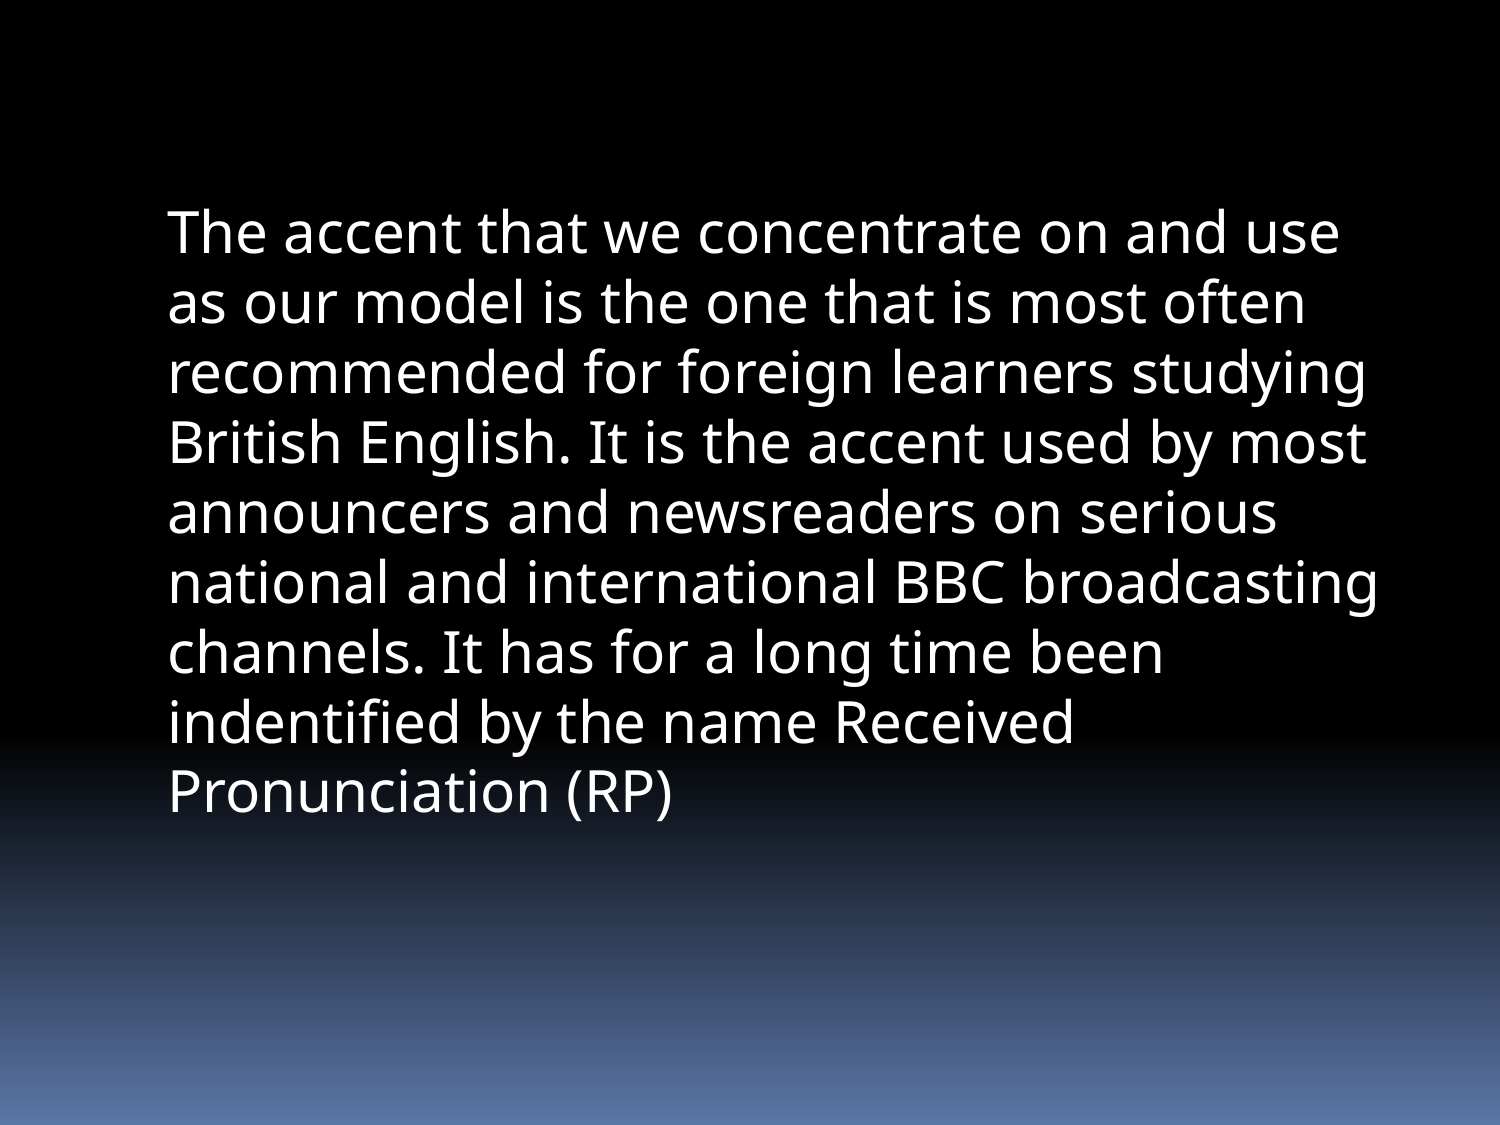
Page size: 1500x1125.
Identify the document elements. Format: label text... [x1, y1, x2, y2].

text_box The accent that we concentrate on and use as our model is the one that is most often recommended for foreign learners studying British English. It is the accent used by most announcers and newsreaders on serious national and international BBC broadcasting channels. It has for a long time been indentified by the name Received Pronunciation (RP) [152, 187, 1418, 947]
